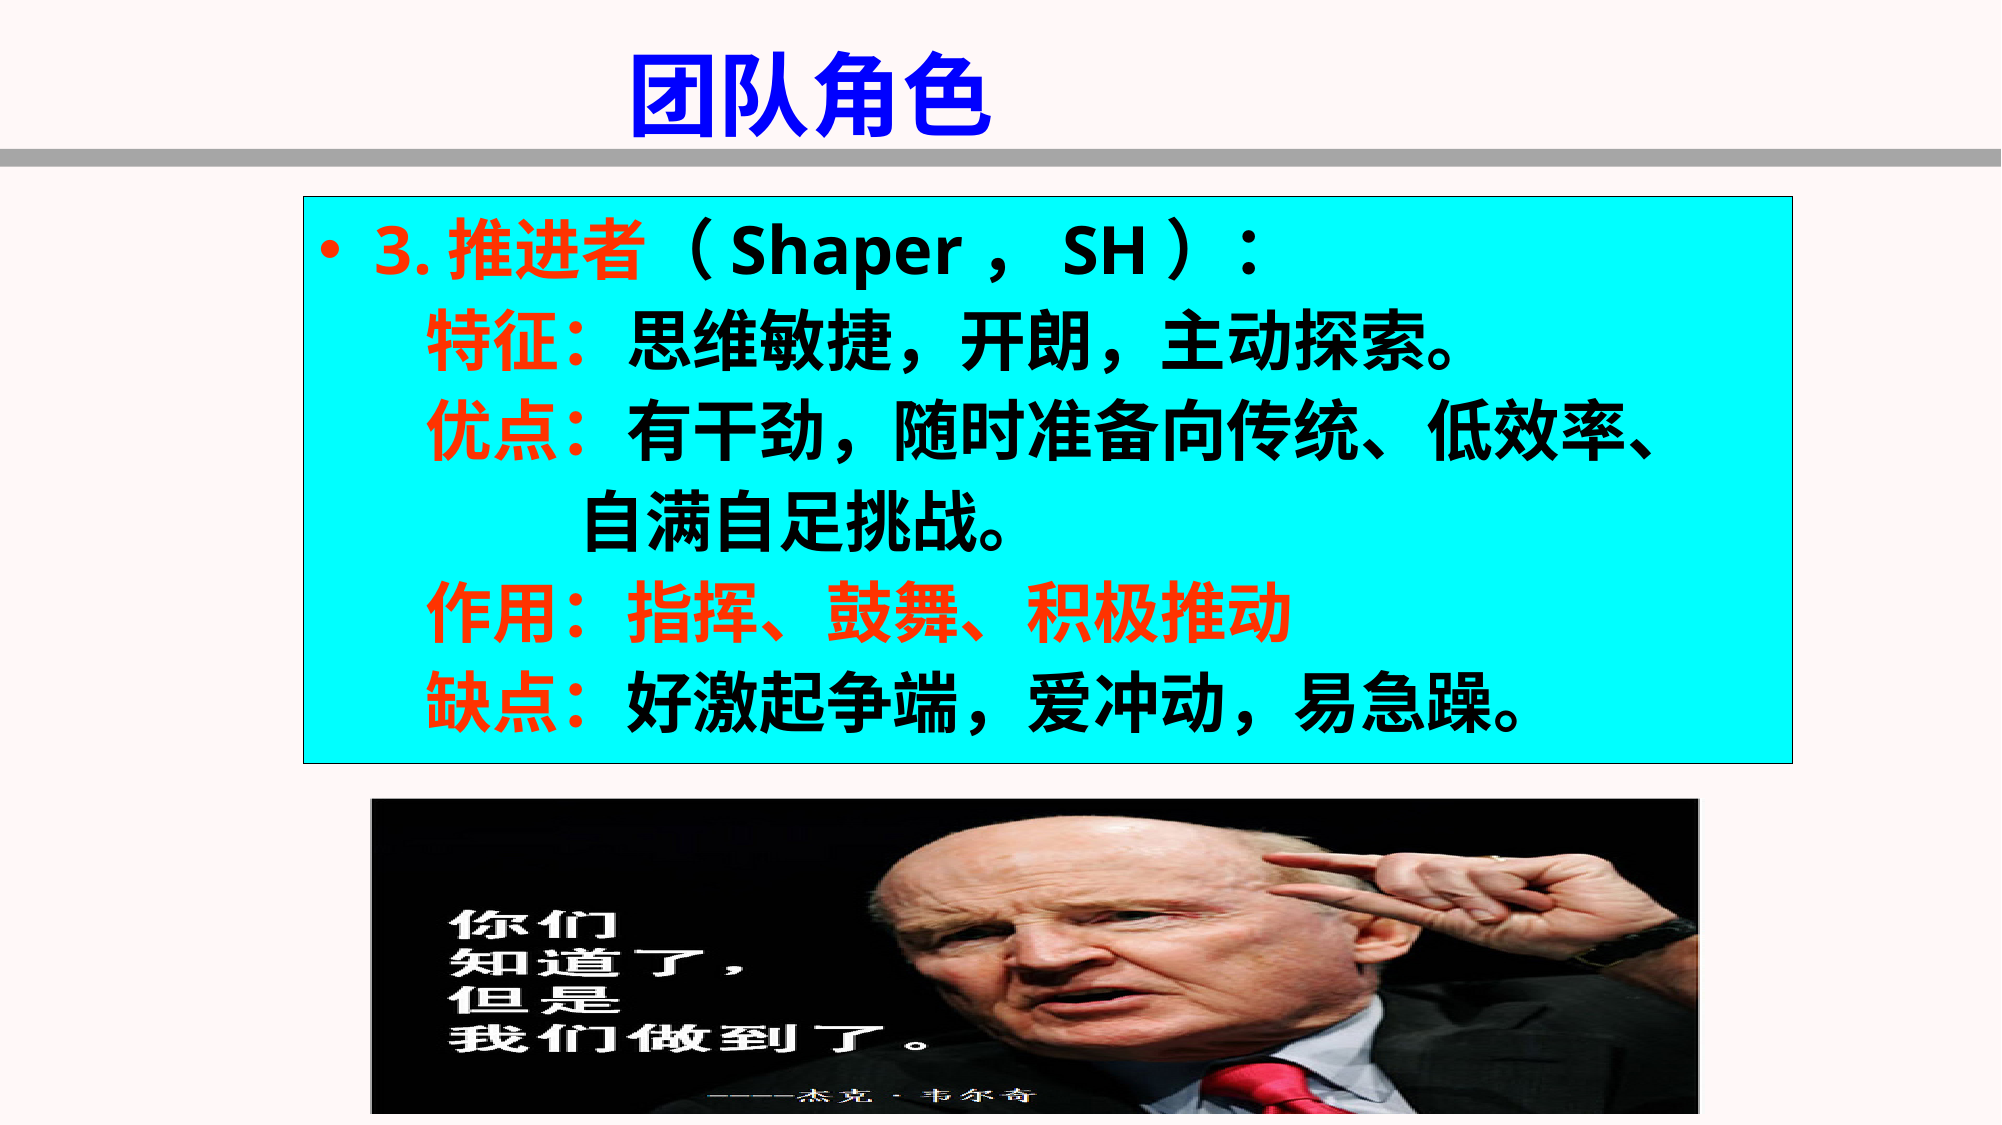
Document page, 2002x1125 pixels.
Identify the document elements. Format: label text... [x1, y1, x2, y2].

text_box [967, 537, 1034, 588]
list 3.推进者（Shaper，SH）： 特征：思维敏捷，开朗，主动探索。 优点：有干劲，随时准备向传统、低效率、 自满自足挑战。 作用：指挥、鼓舞、积极推动 缺点：好激起争端，爱冲动，易急躁。 [303, 196, 1793, 764]
picture [370, 798, 1705, 1114]
title 团队角色 [457, 31, 1018, 234]
